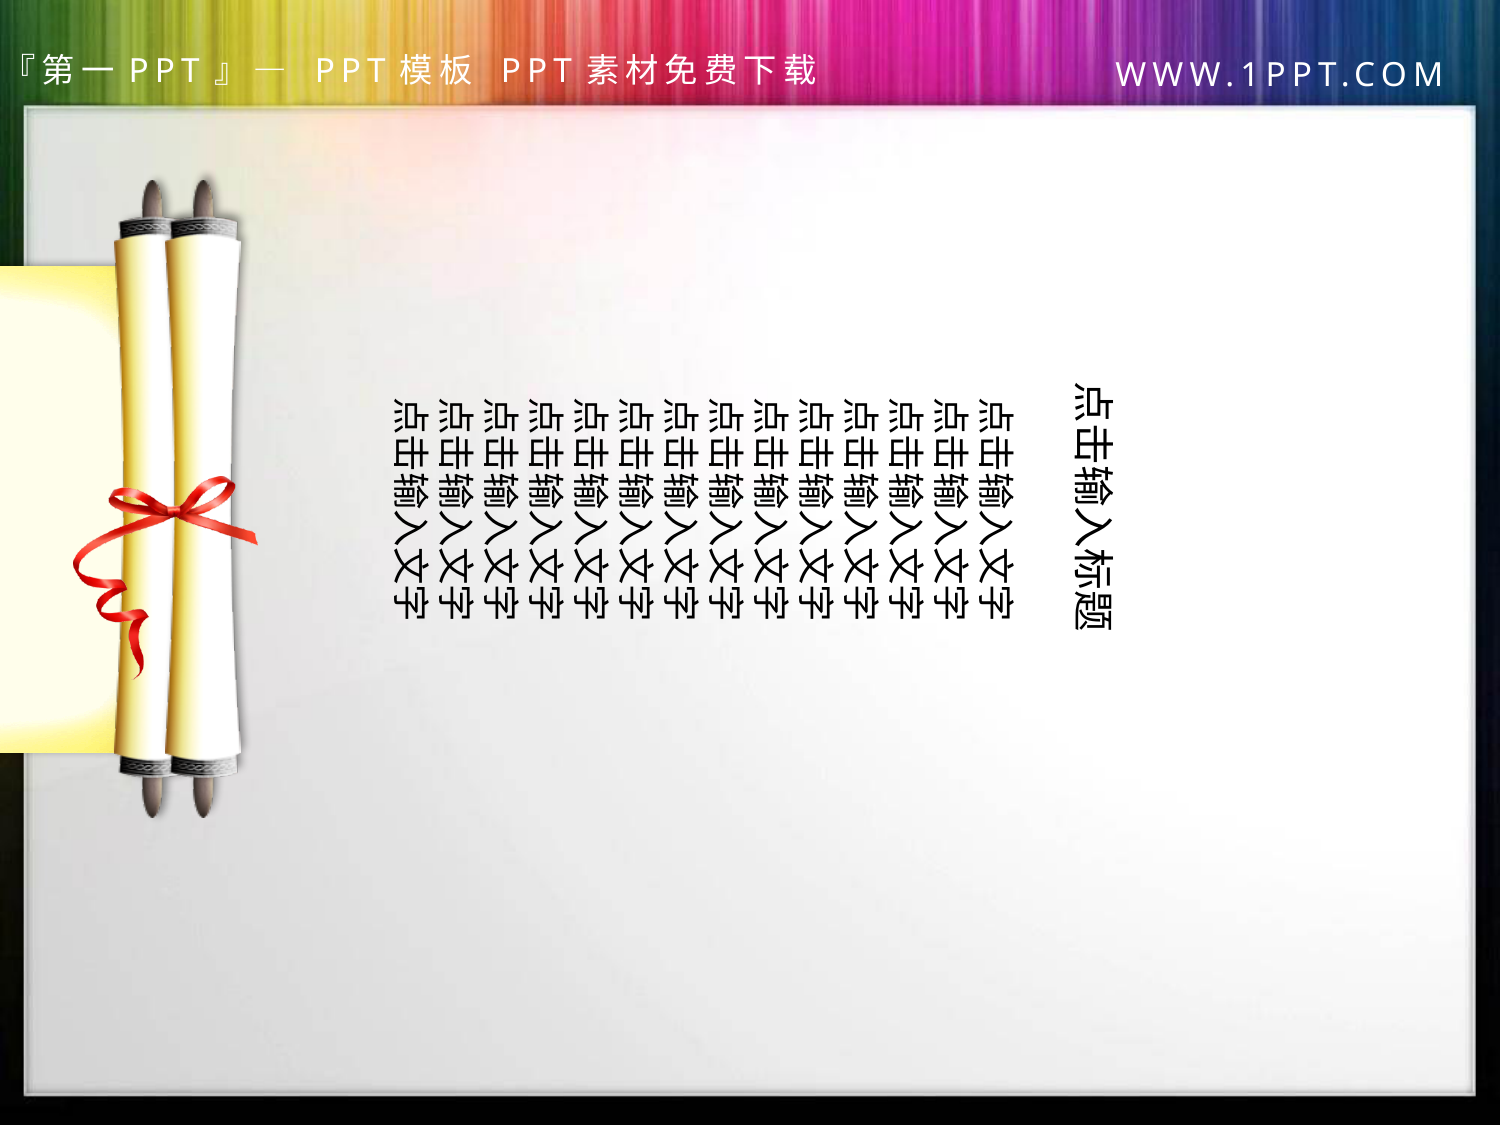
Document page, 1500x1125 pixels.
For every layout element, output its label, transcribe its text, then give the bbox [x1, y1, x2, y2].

text_box 点击输入标题 [1047, 366, 1128, 635]
picture [0, 0, 1500, 1125]
text_box 点击输入文字 点击输入文字 点击输入文字 点击输入文字 点击输入文字 点击输入文字 点击输入文字 点击输入文字 点击输入文字 点击输入文字 点击输入文字 点击输入文字 点击输入文字 点击输入文字 [315, 382, 1028, 625]
